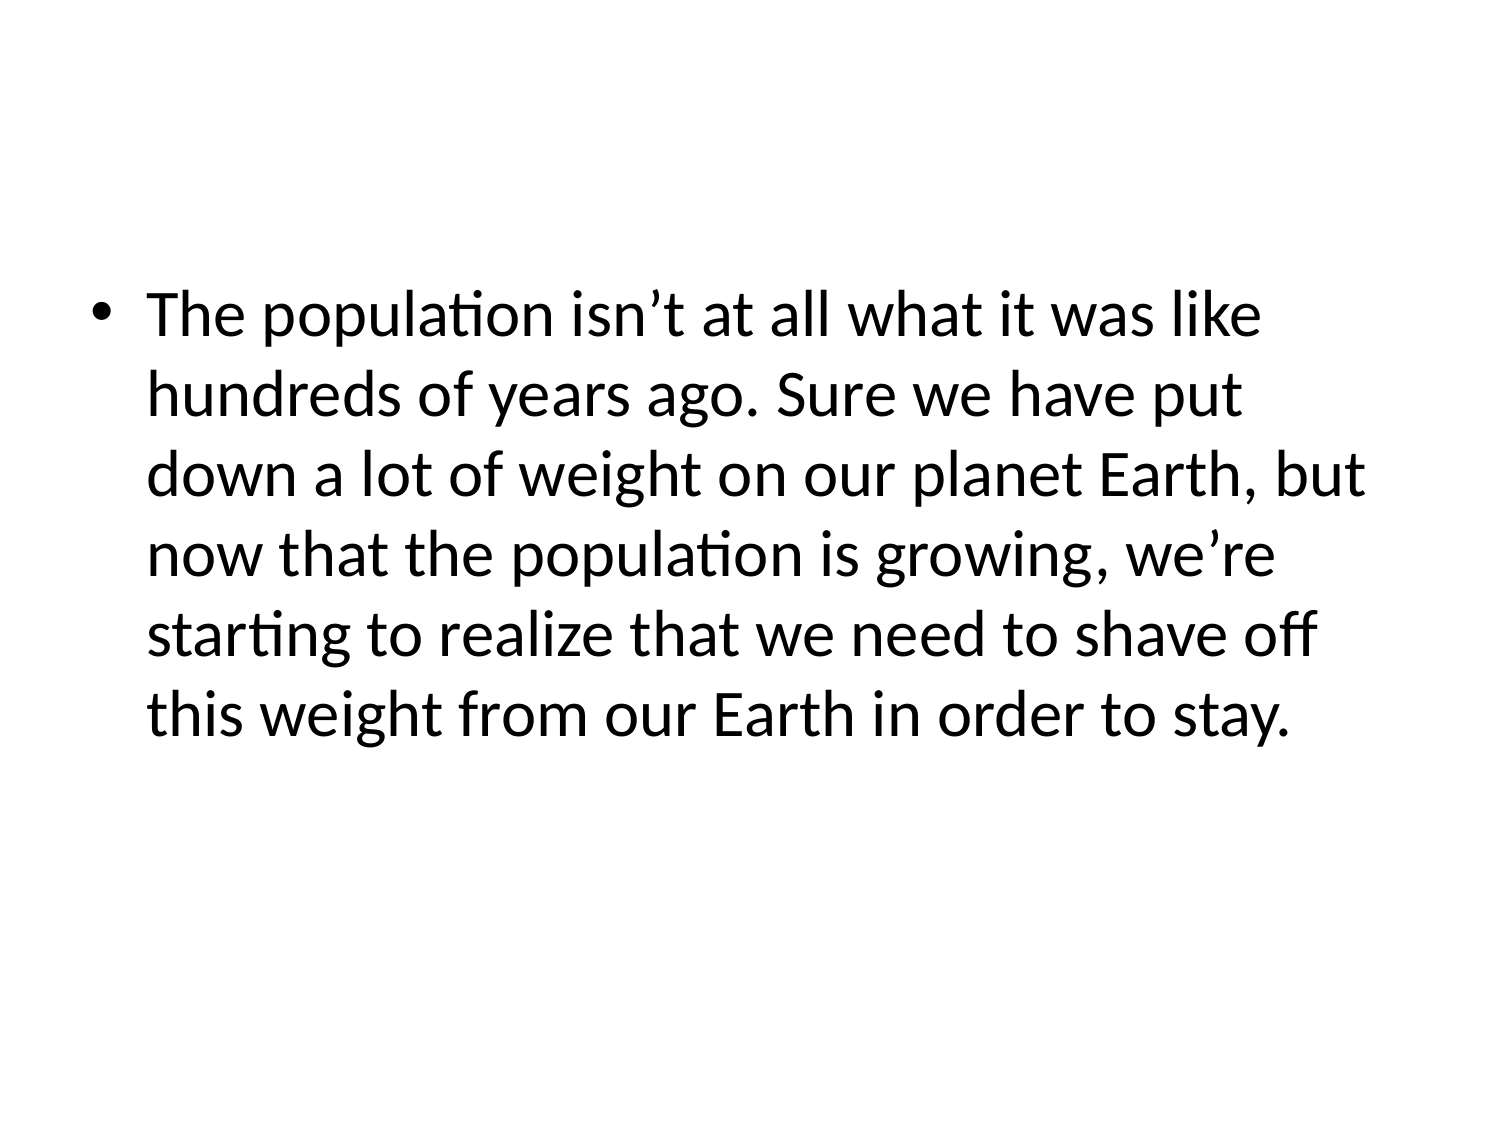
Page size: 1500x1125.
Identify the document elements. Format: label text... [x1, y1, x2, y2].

list The population isn’t at all what it was like hundreds of years ago. Sure we have put down a lot of weight on our planet Earth, but now that the population is growing, we’re starting to realize that we need to shave off this weight from our Earth in order to stay. [75, 262, 1425, 1005]
